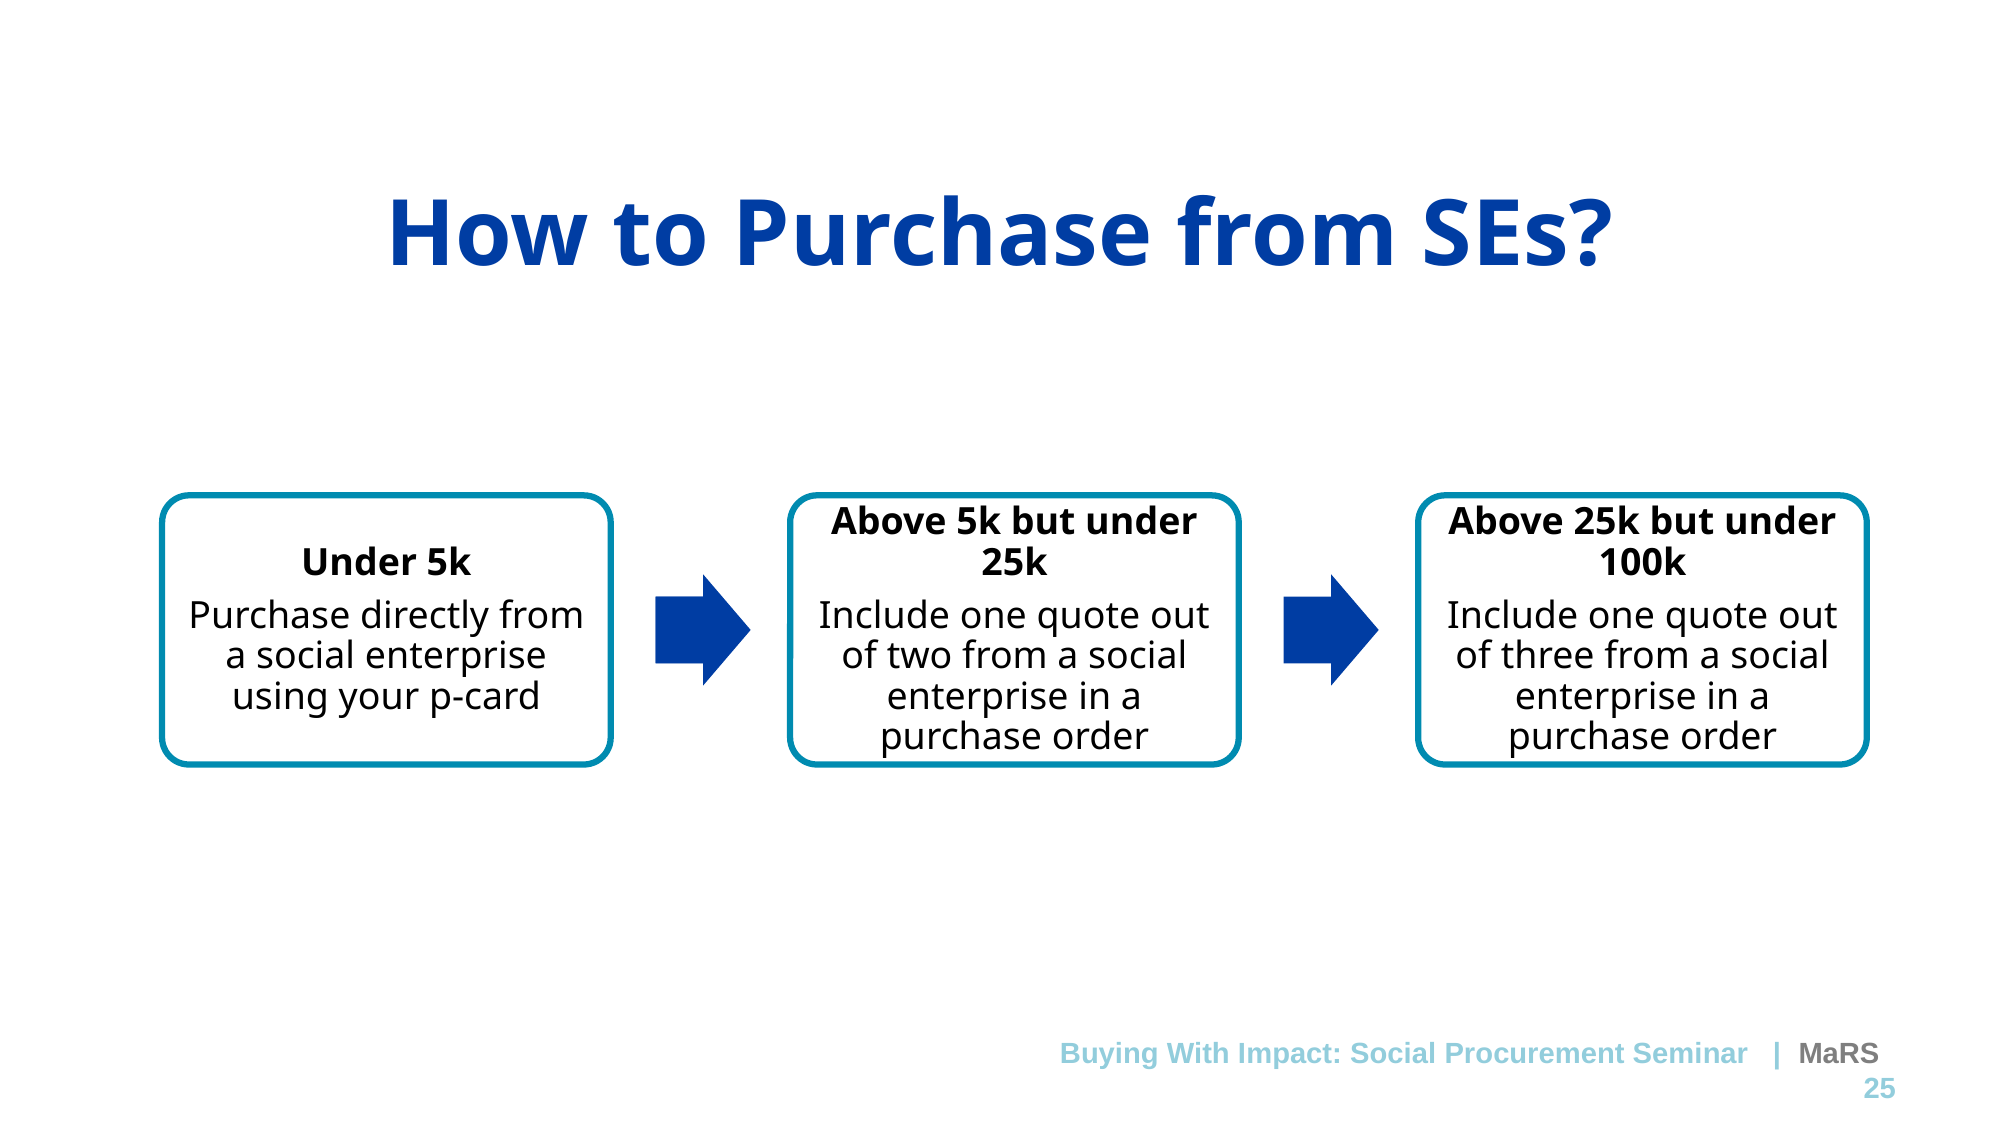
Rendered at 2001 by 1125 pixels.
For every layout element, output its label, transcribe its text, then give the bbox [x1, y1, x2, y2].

text_box [703, 664, 722, 686]
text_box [161, 495, 611, 765]
text_box [703, 574, 722, 596]
text_box [1331, 574, 1350, 596]
text_box [723, 597, 751, 663]
text_box [790, 495, 1239, 765]
text_box [1331, 664, 1350, 686]
text_box Above 25k but under 100k Include one quote out of three from a social enterprise in a purchase order [1426, 503, 1859, 757]
text_box [1418, 495, 1867, 765]
text_box [1283, 596, 1351, 664]
text_box Above 5k but under 25k Include one quote out of two from a social enterprise in a purchase order [798, 503, 1231, 757]
text_box [655, 596, 723, 664]
title How to Purchase from SEs? [85, 142, 1914, 330]
text_box [1351, 597, 1379, 663]
